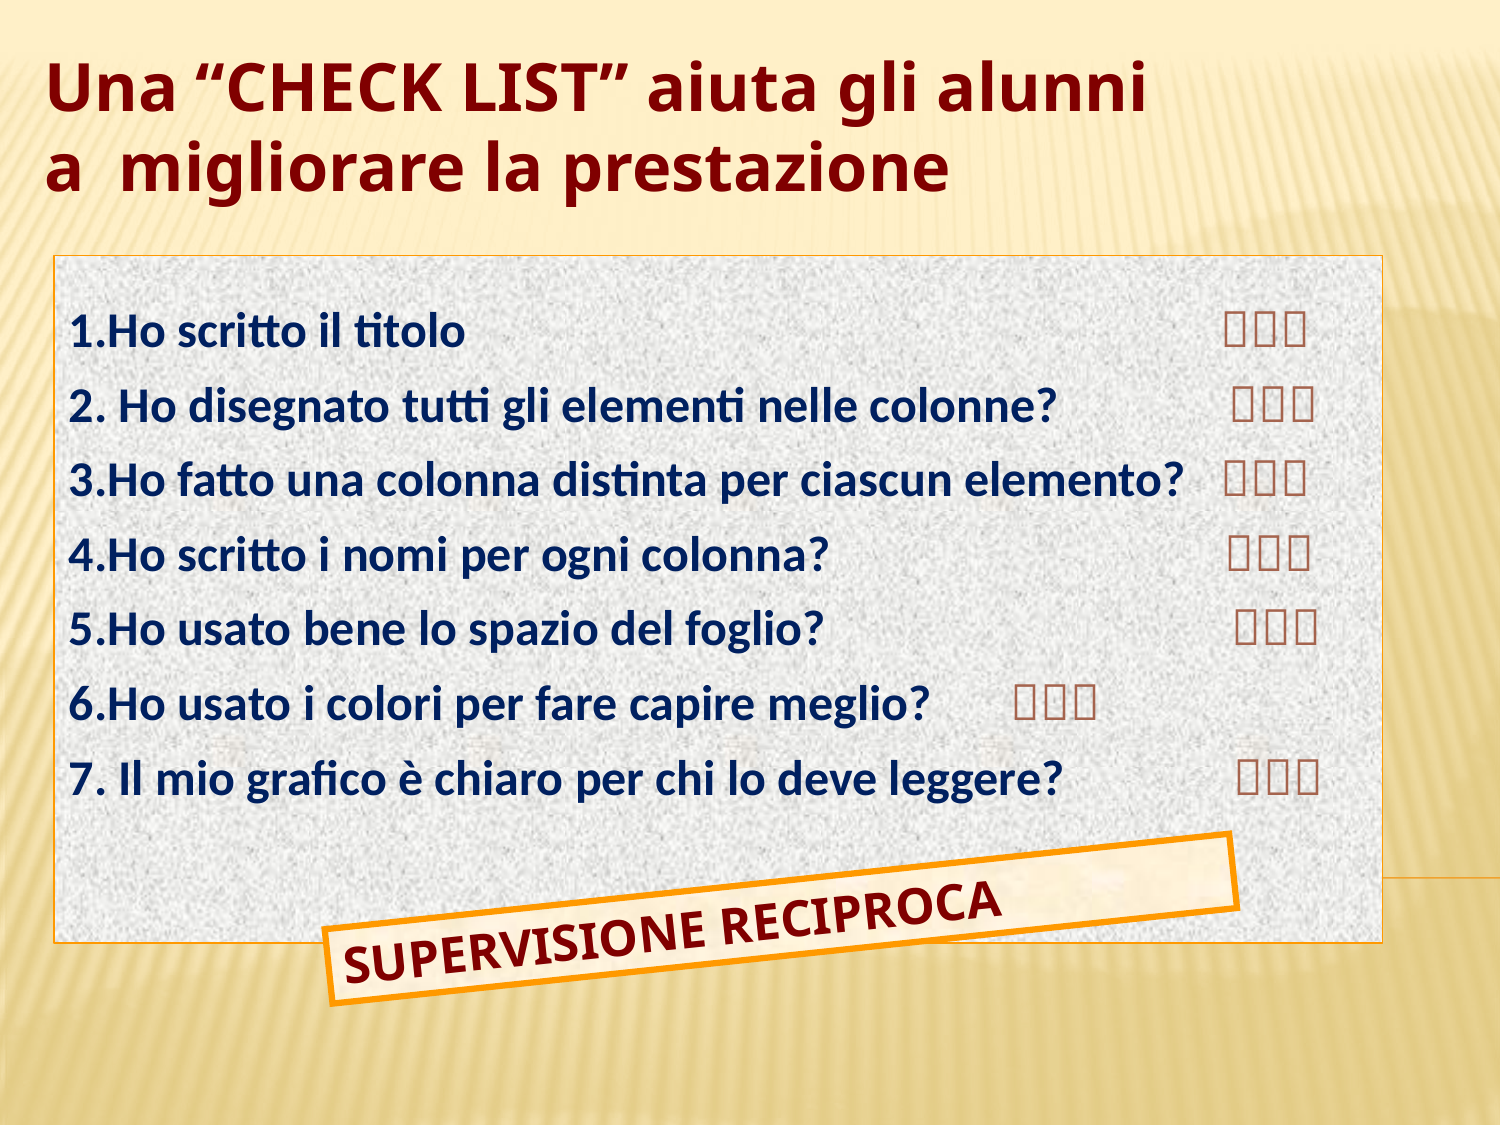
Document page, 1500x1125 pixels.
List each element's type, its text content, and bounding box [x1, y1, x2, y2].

text_box Una “CHECK LIST” aiuta gli alunni a migliorare la prestazione [29, 18, 1431, 213]
text_box SUPERVISIONE RECIPROCA [324, 833, 1238, 1004]
text_box 1.Ho scritto il titolo  2. Ho disegnato tutti gli elementi nelle colonne?  3.Ho fatto una colonna distinta per ciascun elemento?  4.Ho scritto i nomi per ogni colonna?  5.Ho usato bene lo spazio del foglio?  6.Ho usato i colori per fare capire meglio?  7. Il mio grafico è chiaro per chi lo deve leggere?  [53, 255, 1383, 943]
